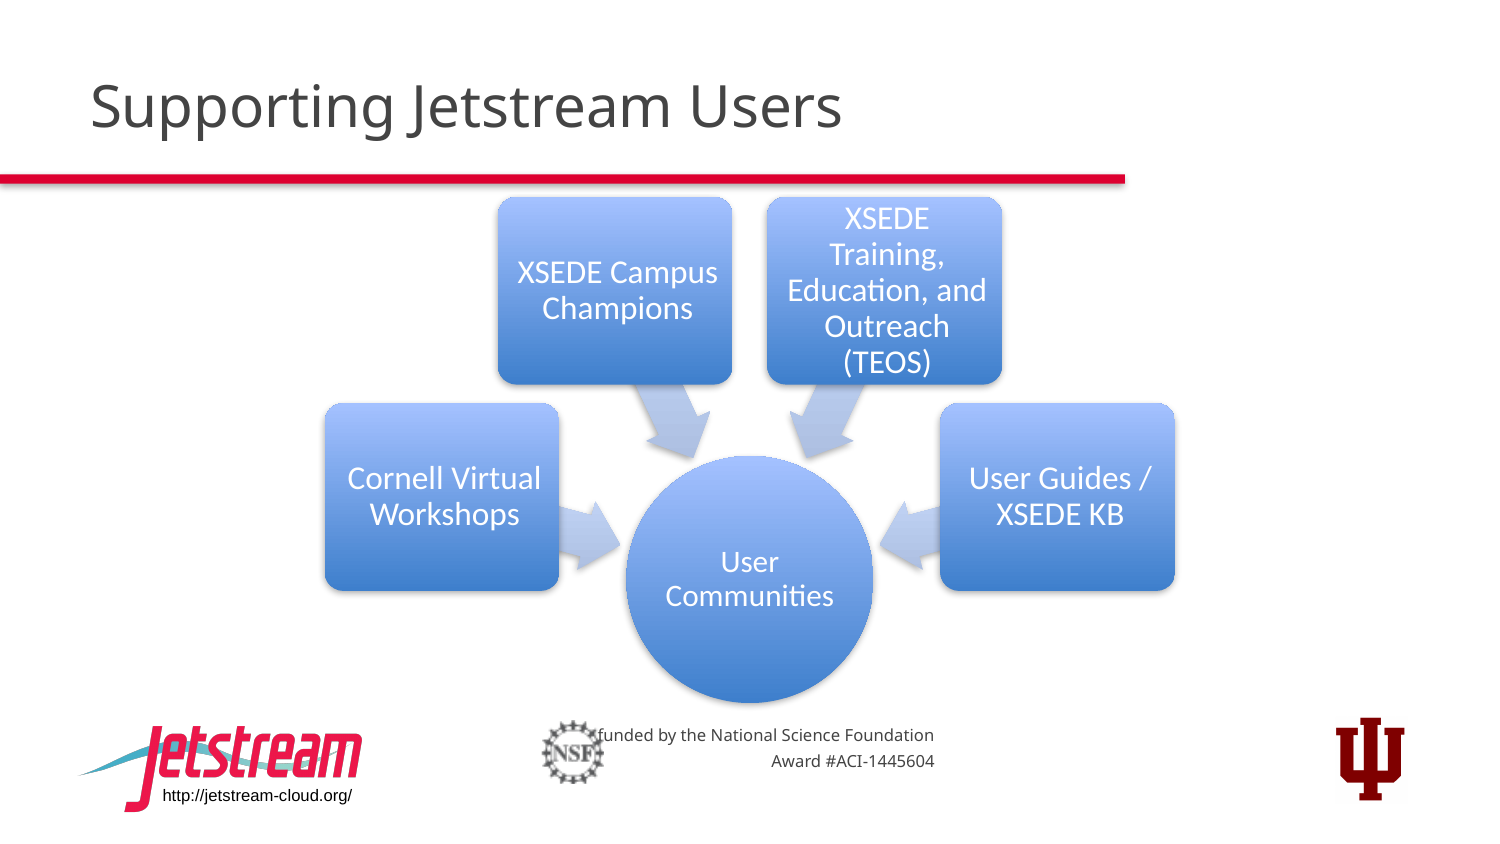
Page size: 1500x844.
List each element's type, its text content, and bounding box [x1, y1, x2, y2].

picture [75, 720, 364, 818]
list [74, 196, 1426, 704]
picture [1335, 716, 1408, 804]
title Supporting Jetstream Users [75, 33, 1425, 175]
